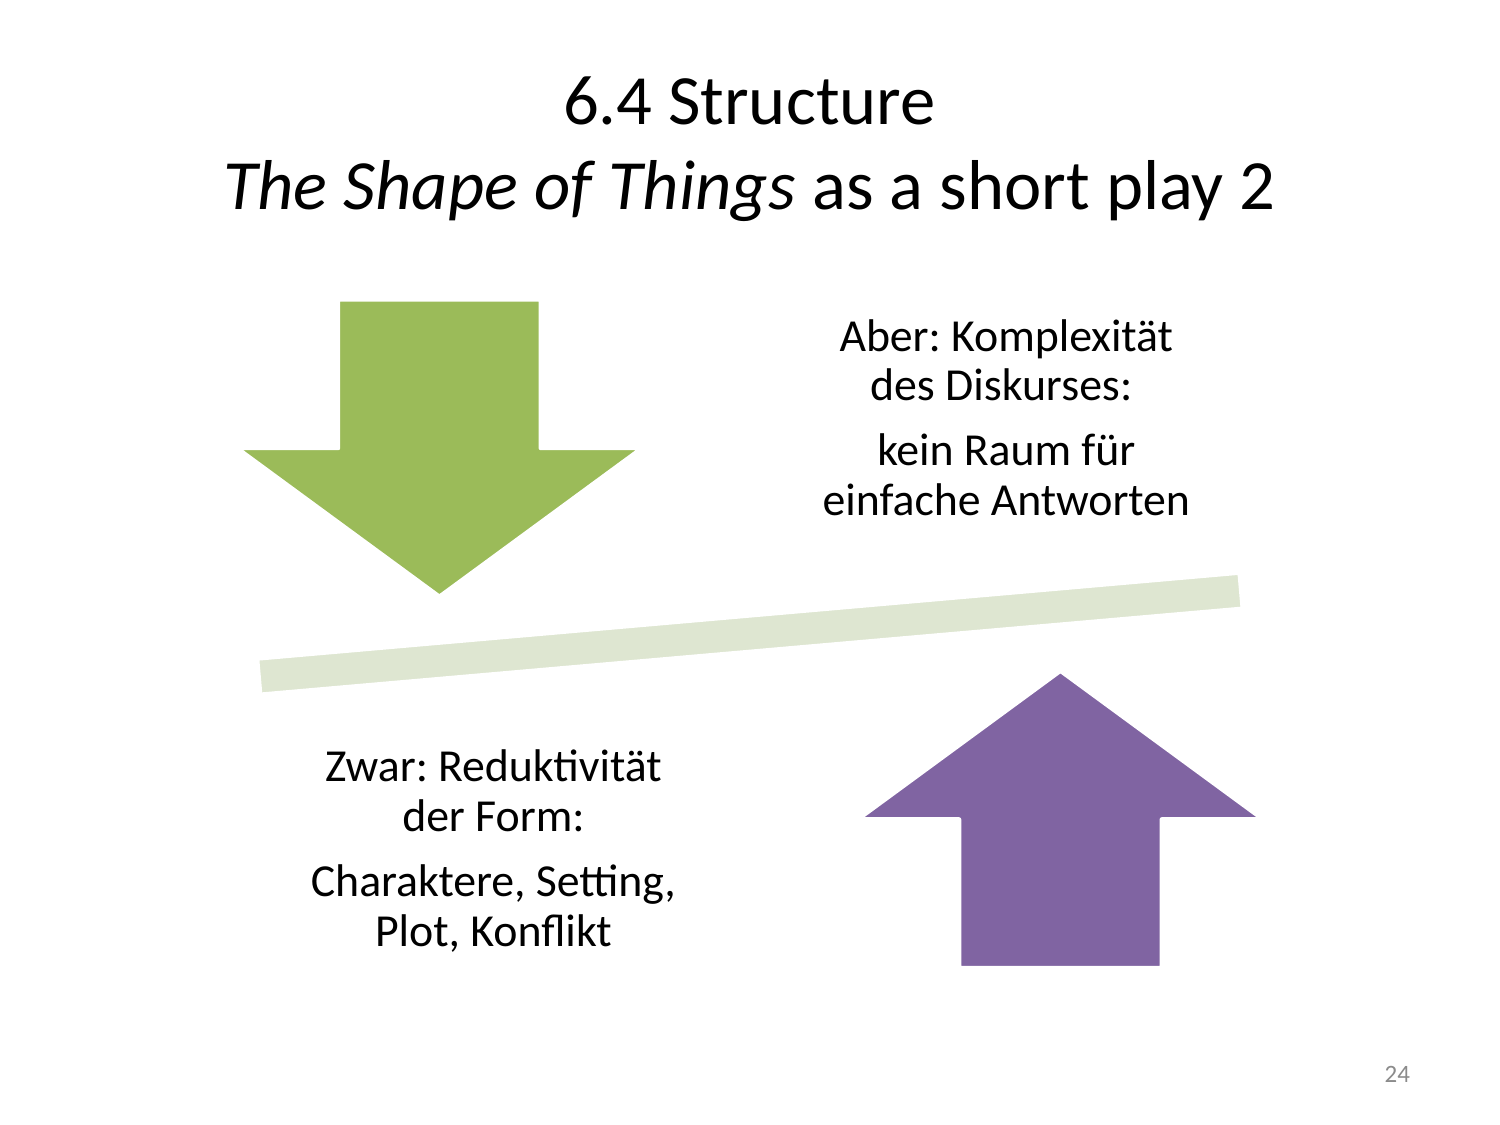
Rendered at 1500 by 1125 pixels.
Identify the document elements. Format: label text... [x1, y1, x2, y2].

slide_number 24 [1074, 1042, 1425, 1103]
title 6.4 Structure The Shape of Things as a short play 2 [75, 45, 1425, 233]
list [74, 262, 1426, 1006]
